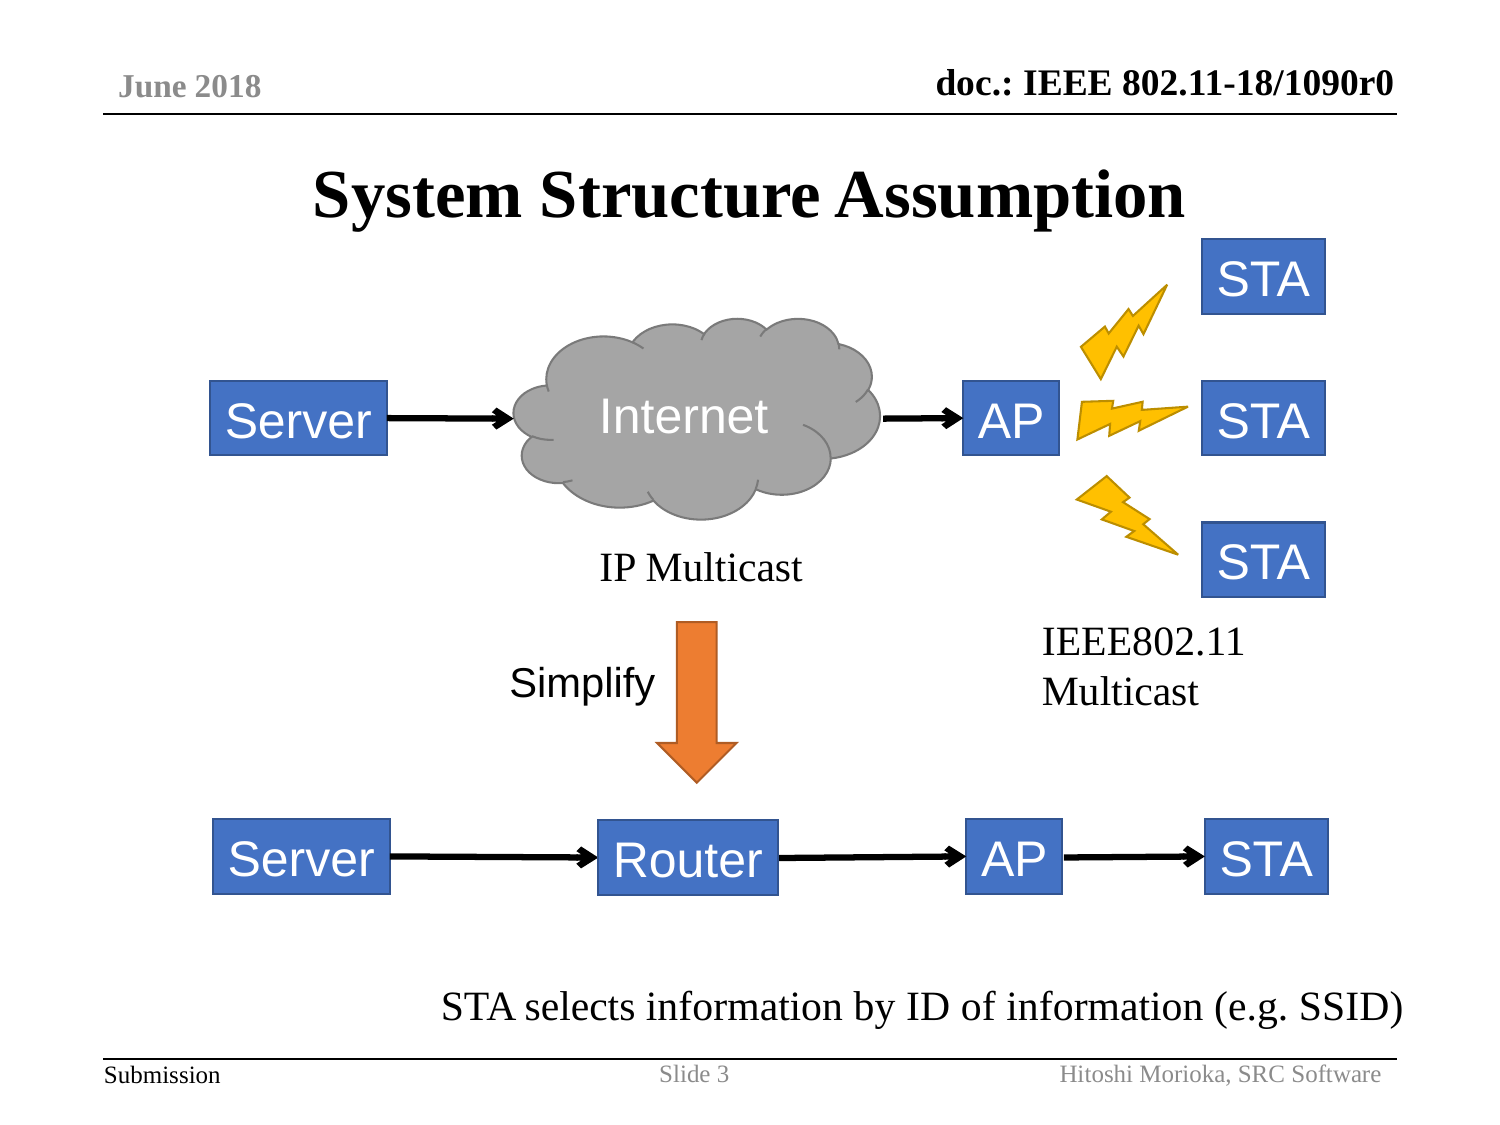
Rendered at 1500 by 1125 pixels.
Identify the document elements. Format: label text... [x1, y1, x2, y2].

text_box [1079, 283, 1169, 382]
text_box AP [965, 818, 1063, 895]
text_box Internet [512, 317, 882, 521]
text_box [654, 621, 740, 785]
text_box [1074, 474, 1179, 556]
text_box Simplify [494, 648, 671, 714]
title System Structure Assumption [103, 113, 1397, 278]
text_box STA [1201, 380, 1326, 456]
footer Hitoshi Morioka, SRC Software [890, 1042, 1397, 1103]
text_box Server [212, 818, 391, 895]
text_box Router [597, 819, 779, 896]
text_box STA [1204, 818, 1329, 895]
text_box STA [1201, 238, 1326, 315]
text_box [1076, 399, 1189, 442]
slide_number Slide 3 [525, 1042, 864, 1103]
text_box IEEE802.11 Multicast [1027, 606, 1262, 721]
text_box IP Multicast [584, 532, 818, 598]
text_box STA selects information by ID of information (e.g. SSID) [426, 971, 1420, 1037]
text_box Server [209, 380, 388, 456]
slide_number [103, 53, 441, 114]
text_box STA [1201, 521, 1326, 598]
text_box AP [962, 380, 1060, 456]
